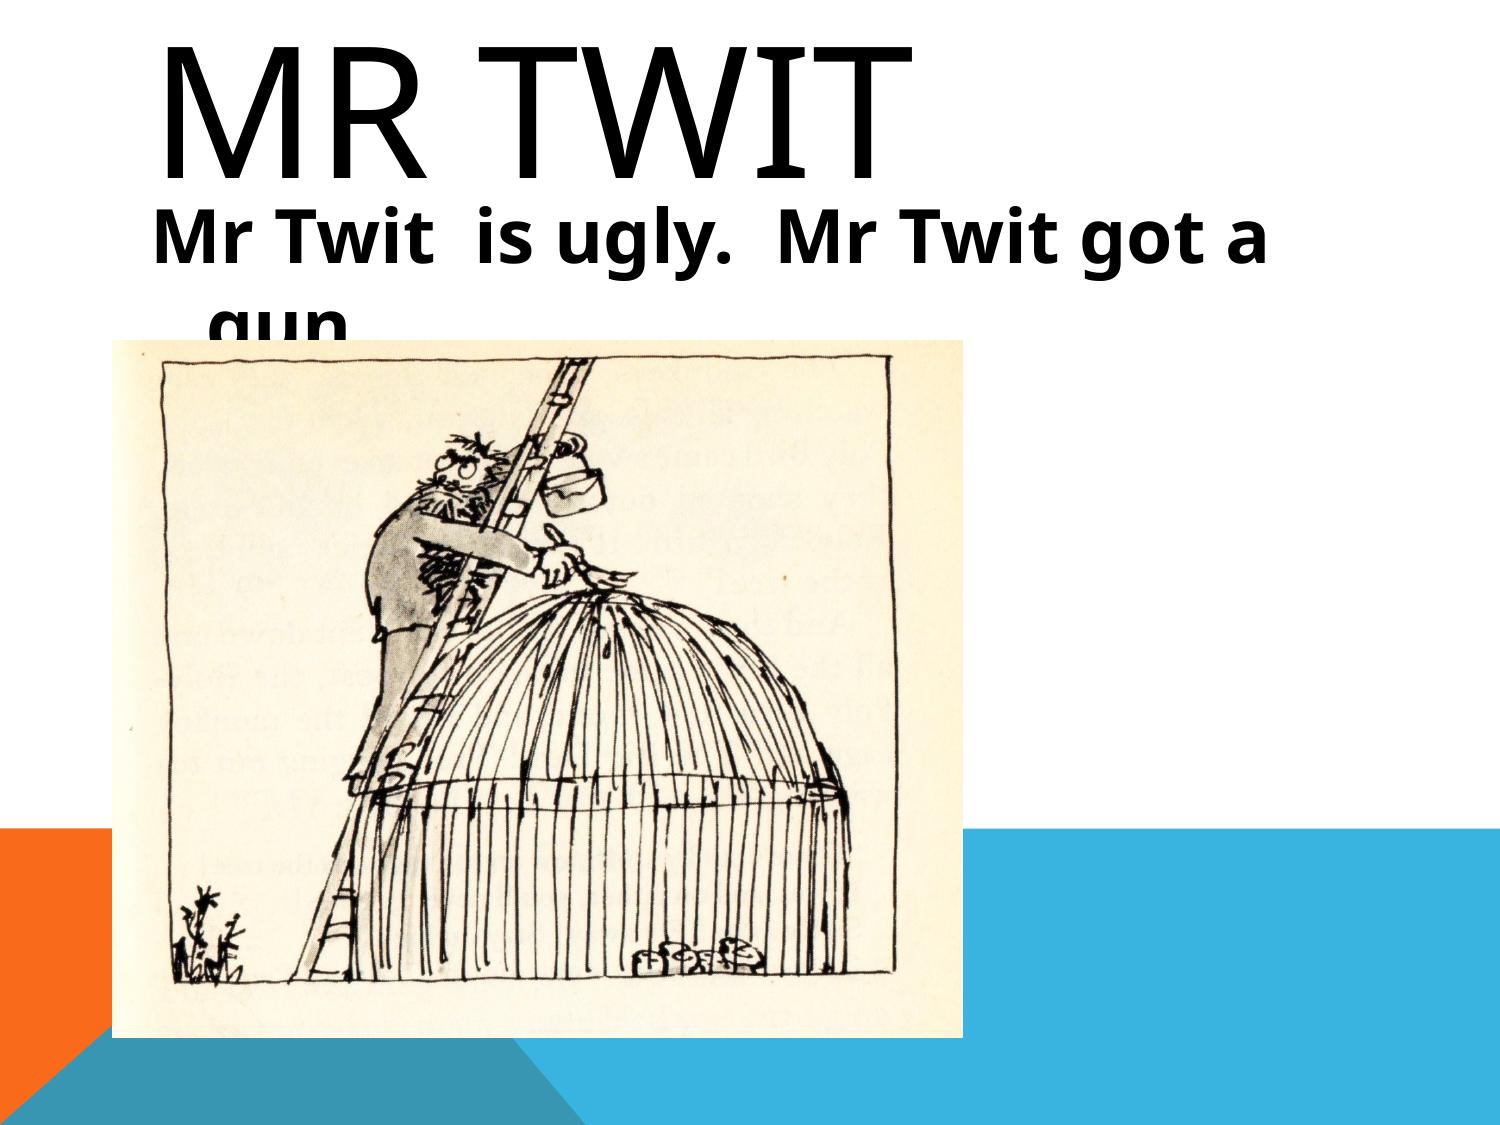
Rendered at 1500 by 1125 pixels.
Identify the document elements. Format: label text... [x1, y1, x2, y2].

title Mr Twit [135, 60, 1369, 150]
list Mr Twit is ugly. Mr Twit got a gun [135, 180, 1369, 768]
picture [111, 340, 963, 1038]
